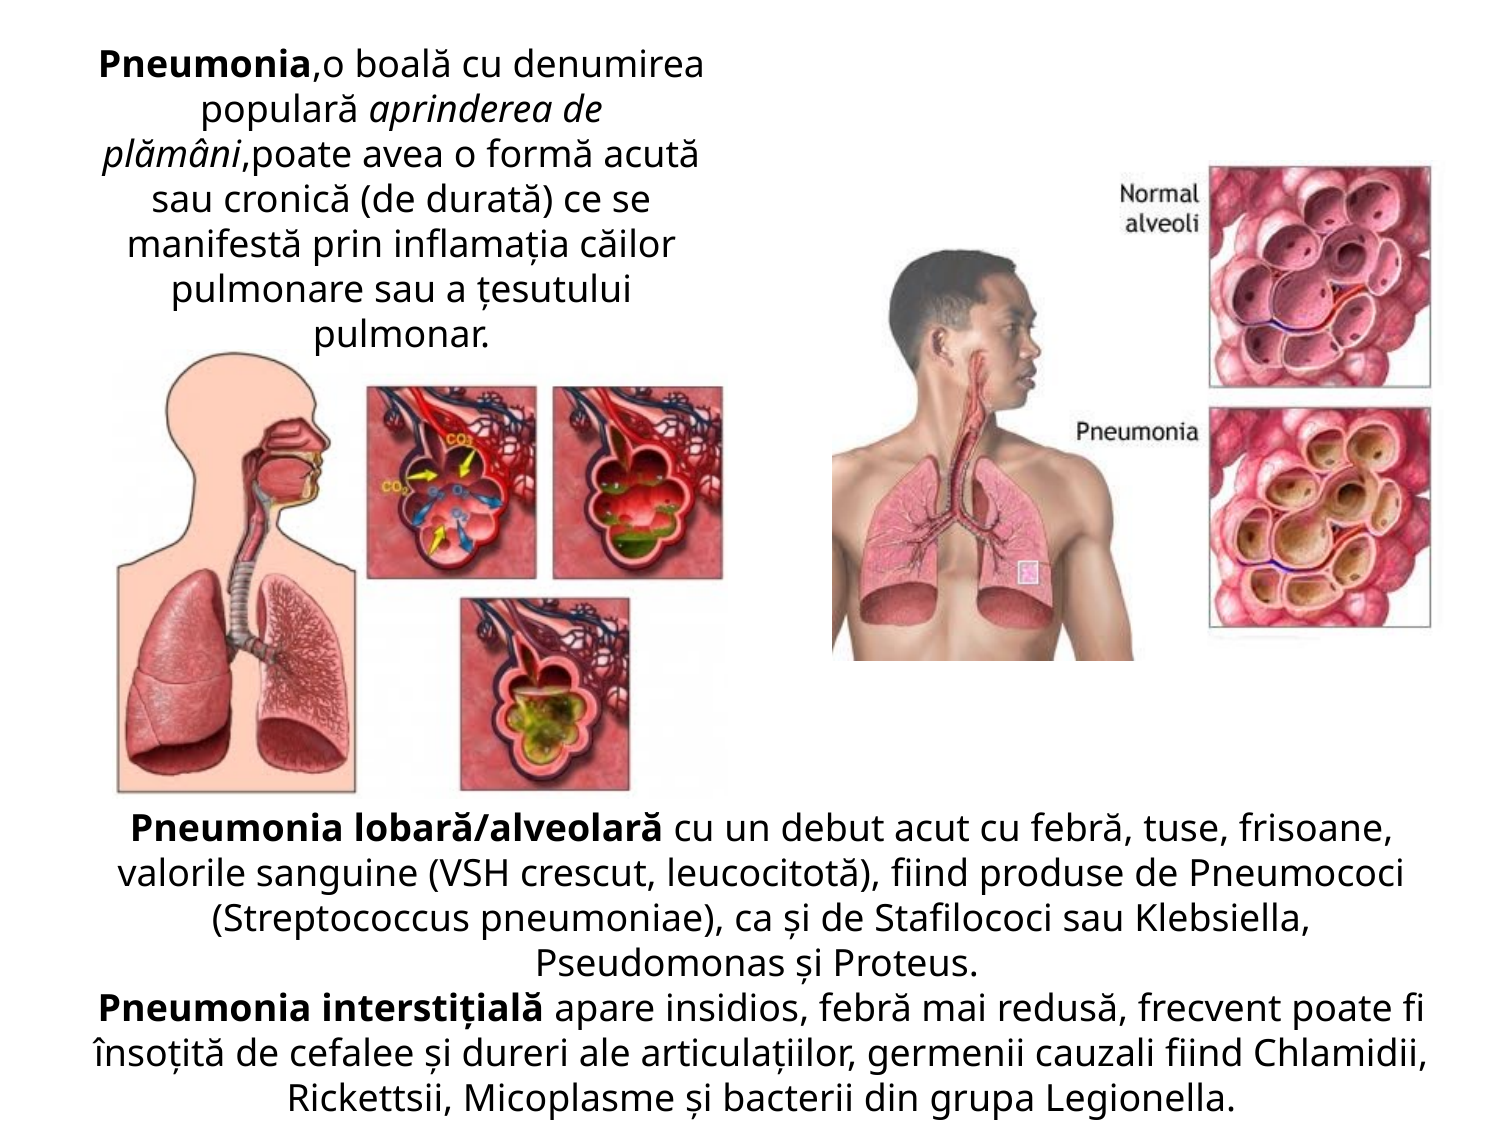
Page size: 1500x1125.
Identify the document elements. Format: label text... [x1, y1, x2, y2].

picture [111, 349, 729, 799]
picture [832, 160, 1458, 662]
text_box Pneumonia,o boală cu denumirea populară aprinderea de plămâni,poate avea o formă acută sau cronică (de durată) ce se manifestă prin inflamația căilor pulmonare sau a țesutului pulmonar. [76, 32, 727, 408]
text_box Pneumonia lobară/alveolară cu un debut acut cu febră, tuse, frisoane, valorile sanguine (VSH crescut, leucocitotă), fiind produse de Pneumococi (Streptococcus pneumoniae), ca și de Stafilococi sau Klebsiella, Pseudomonas și Proteus. Pneumonia interstițială apare insidios, febră mai redusă, frecvent poate fi însoțită de cefalee și dureri ale articulațiilor, germenii cauzali fiind Chlamidii, Rickettsii, Micoplasme și bacterii din grupa Legionella. [76, 751, 1448, 1125]
